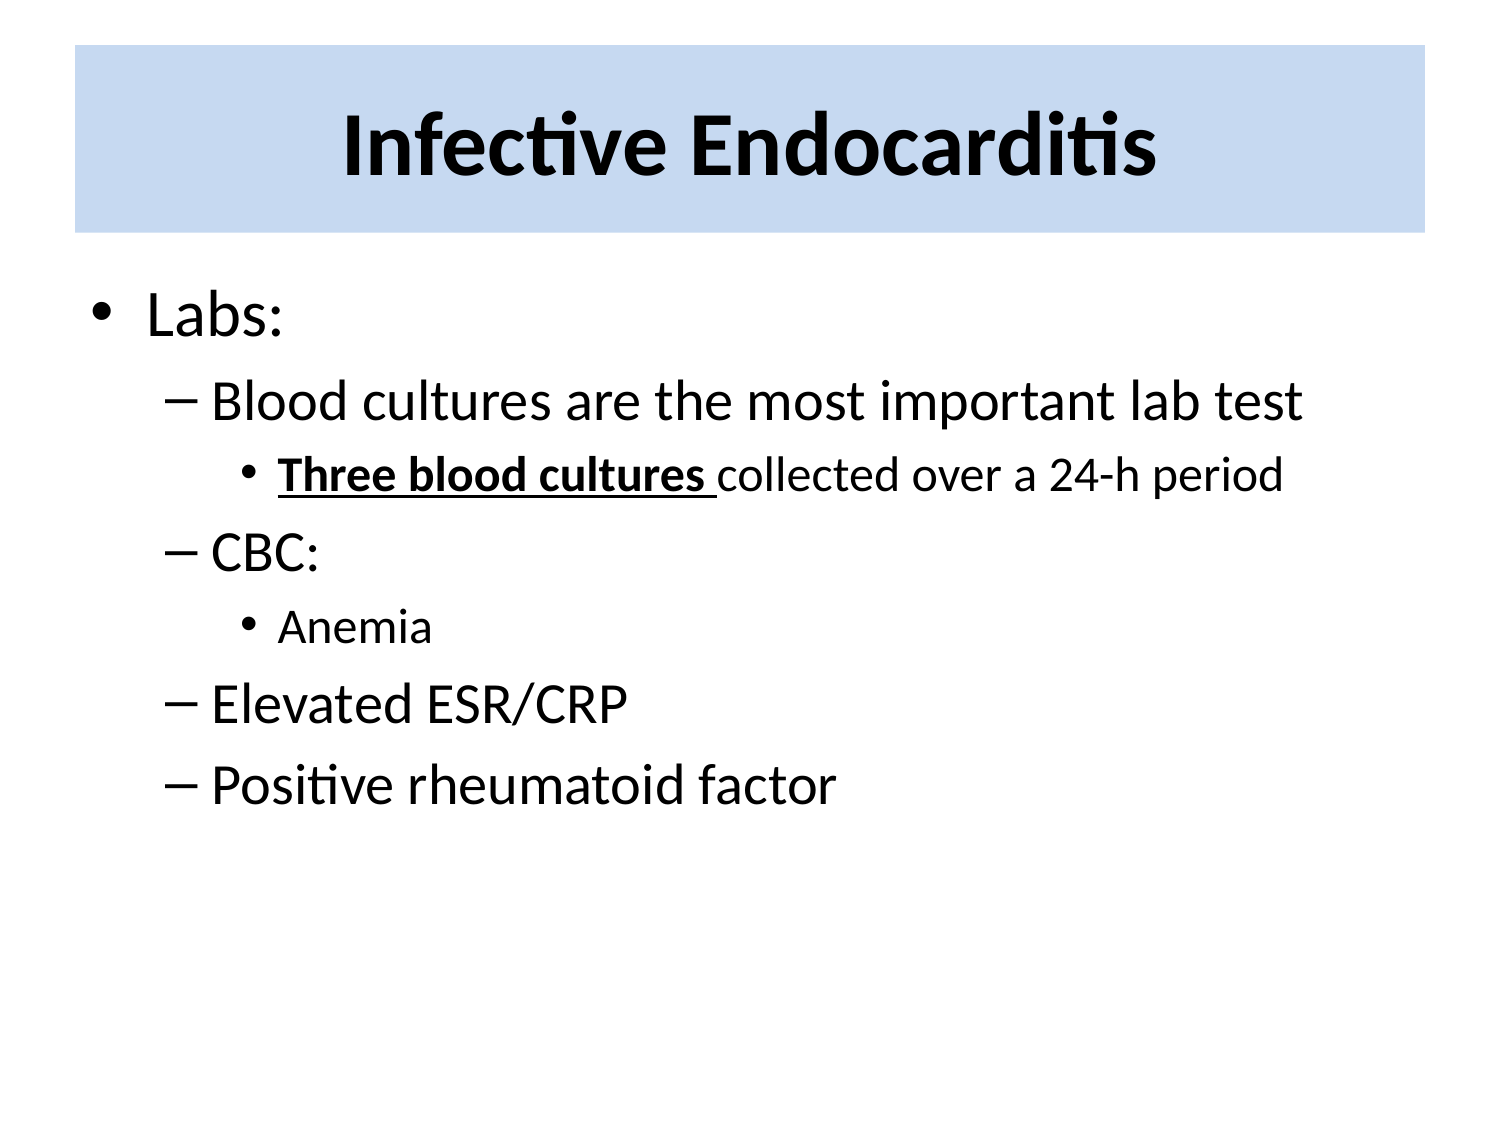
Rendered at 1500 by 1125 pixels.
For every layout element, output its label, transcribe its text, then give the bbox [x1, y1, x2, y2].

list Labs: Blood cultures are the most important lab test Three blood cultures collected over a 24-h period CBC: Anemia Elevated ESR/CRP Positive rheumatoid factor [75, 262, 1425, 1005]
title Infective Endocarditis [75, 45, 1425, 233]
